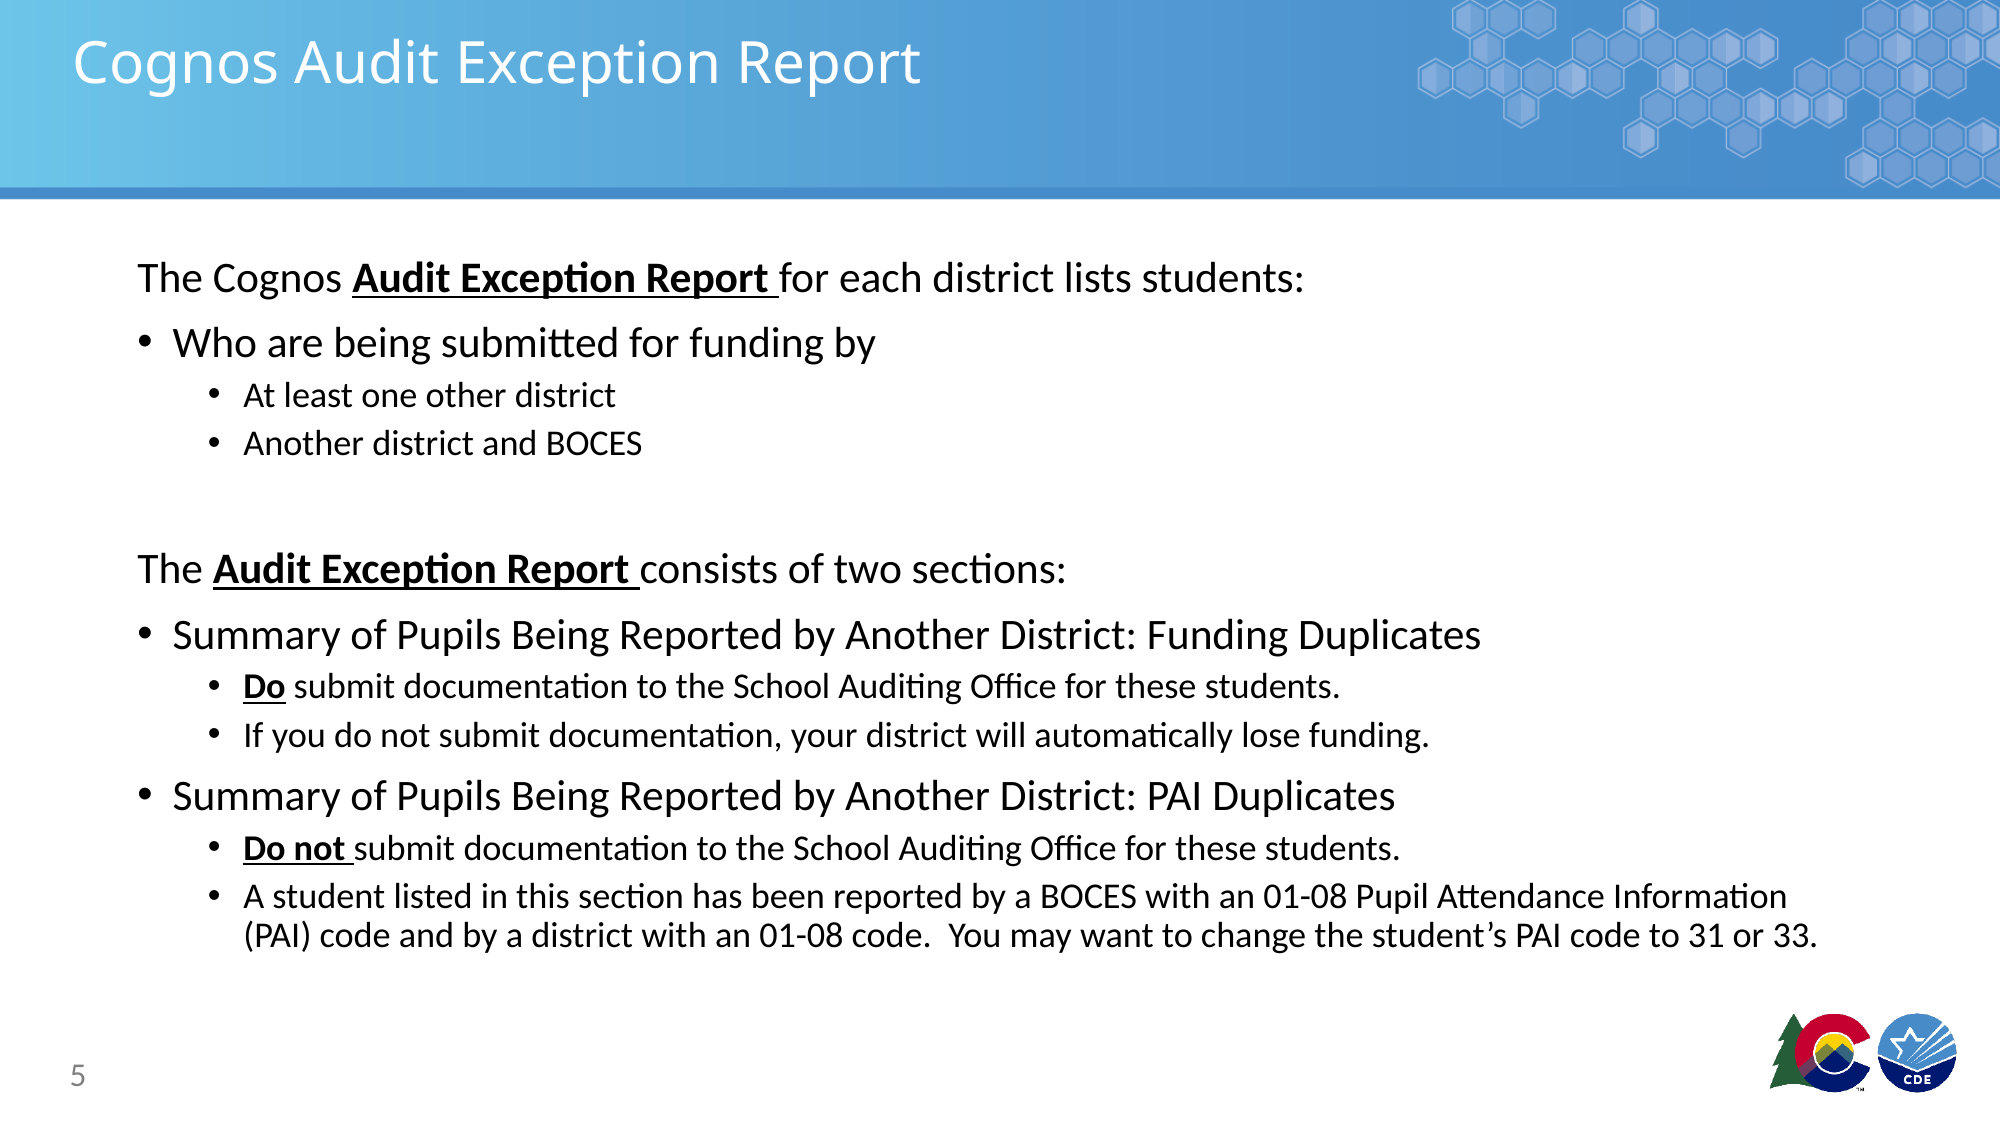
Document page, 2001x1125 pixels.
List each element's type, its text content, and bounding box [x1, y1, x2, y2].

picture [0, 0, 2000, 200]
title Cognos Audit Exception Report [72, 33, 1396, 182]
list The Cognos Audit Exception Report for each district lists students: Who are being submitted for funding by At least one other district Another district and BOCES The Audit Exception Report consists of two sections: Summary of Pupils Being Reported by Another District: Funding Duplicates Do submit documentation to the School Auditing Office for these students. If you do not submit documentation, your district will automatically lose funding. Summary of Pupils Being Reported by Another District: PAI Duplicates Do not submit documentation to the School Auditing Office for these students. A student listed in this section has been reported by a BOCES with an 01-08 Pupil Attendance Information (PAI) code and by a district with an 01-08 code. You may want to change the student’s PAI code to 31 or 33. [137, 254, 1863, 969]
picture [1768, 1012, 1957, 1093]
slide_number 5 [54, 1042, 505, 1103]
